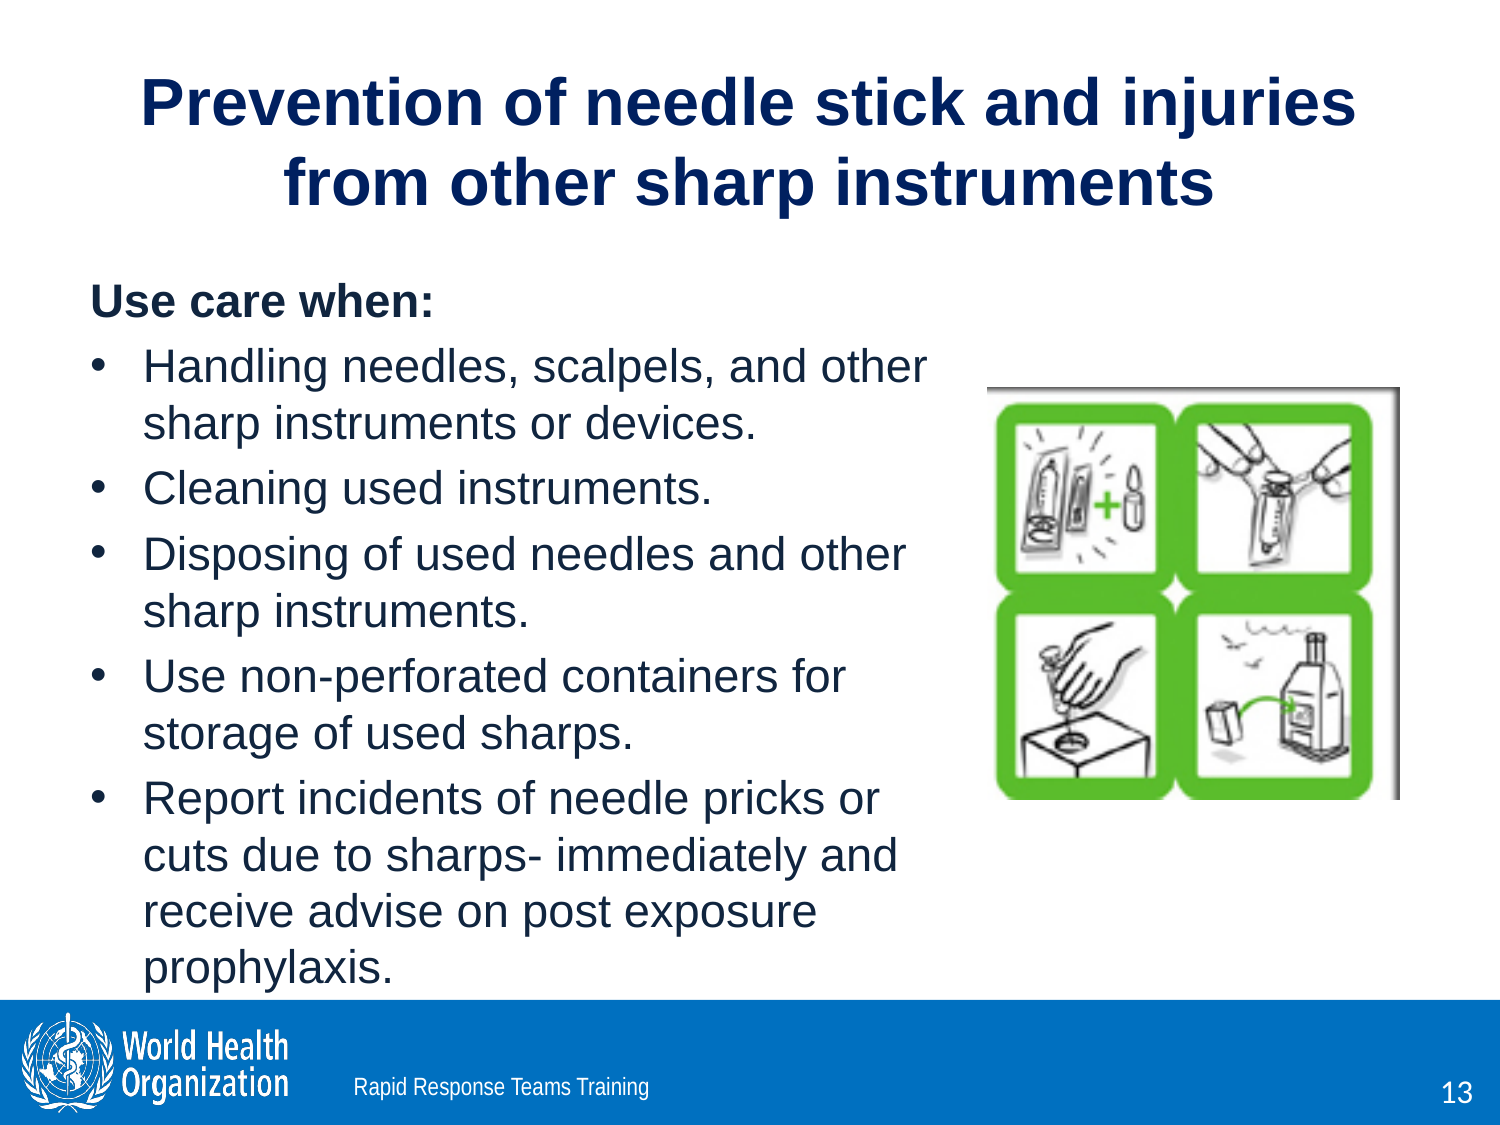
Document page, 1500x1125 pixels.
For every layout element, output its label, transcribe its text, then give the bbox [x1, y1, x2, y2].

title Prevention of needle stick and injuries from other sharp instruments [75, 45, 1425, 233]
picture [21, 1012, 288, 1113]
picture [987, 387, 1401, 801]
list Use care when: Handling needles, scalpels, and other sharp instruments or devices. Cleaning used instruments. Disposing of used needles and other sharp instruments. Use non-perforated containers for storage of used sharps. Report incidents of needle pricks or cuts due to sharps- immediately and receive advise on post exposure prophylaxis. [75, 262, 963, 1005]
